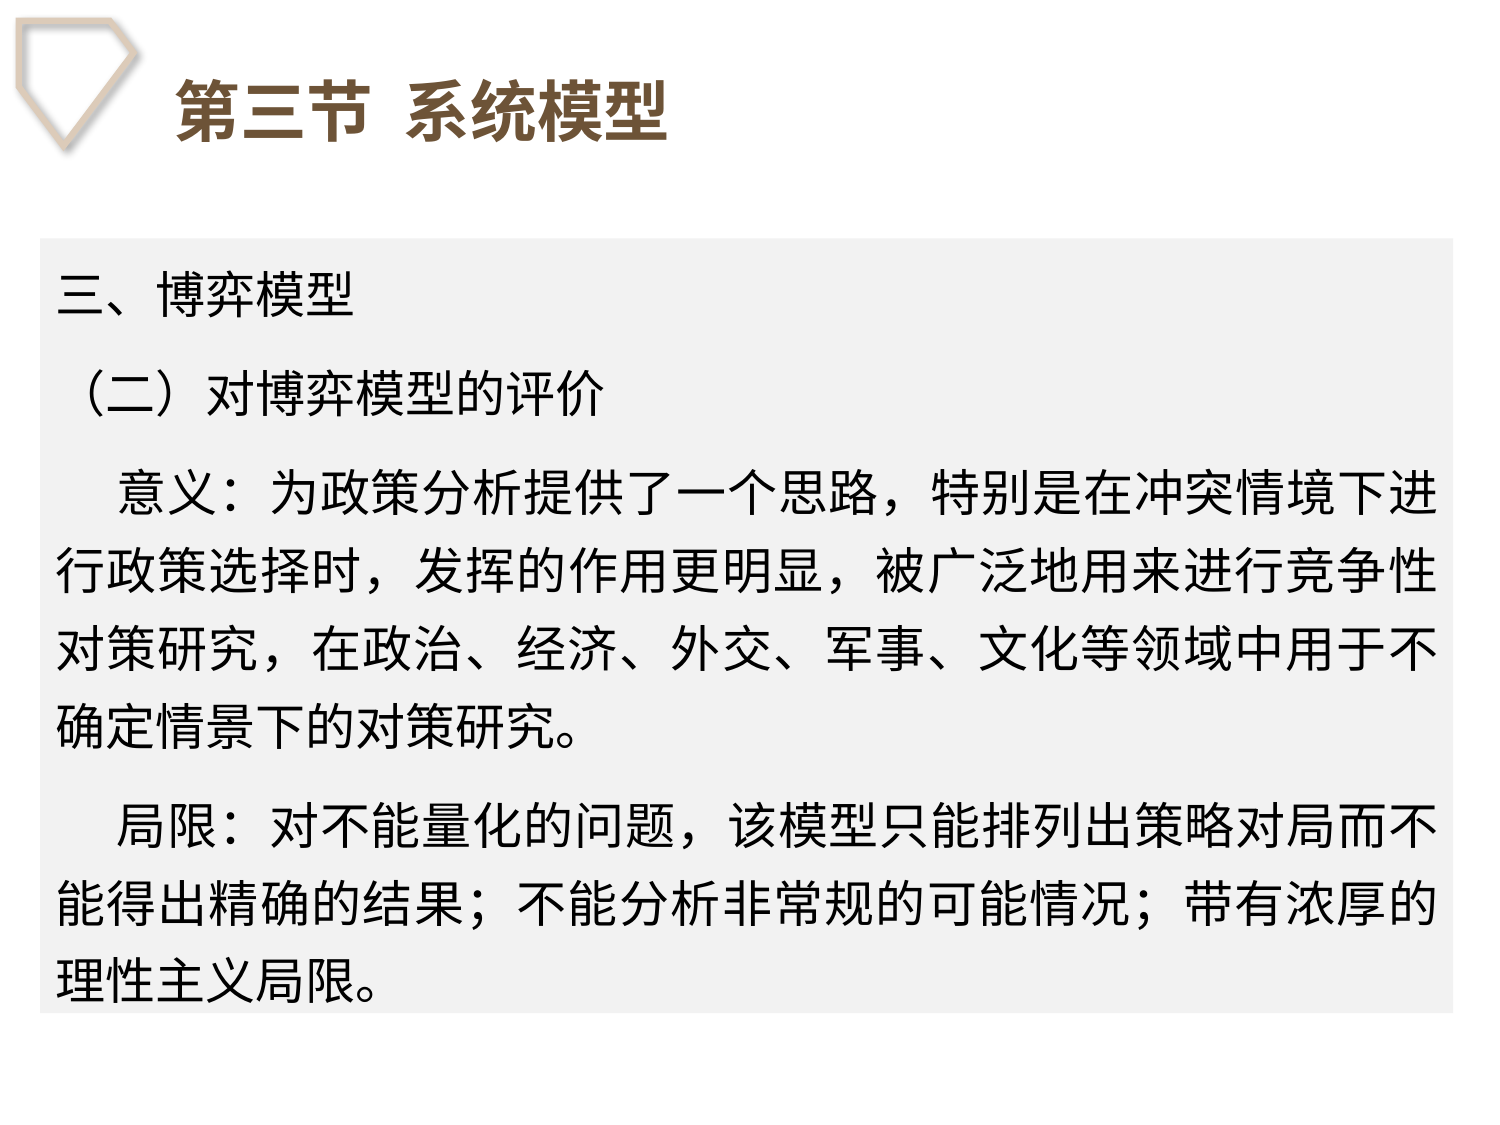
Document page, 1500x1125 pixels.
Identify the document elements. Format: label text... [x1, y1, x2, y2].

list 三、博弈模型 （二）对博弈模型的评价 意义：为政策分析提供了一个思路，特别是在冲突情境下进行政策选择时，发挥的作用更明显，被广泛地用来进行竞争性对策研究，在政治、经济、外交、军事、文化等领域中用于不确定情景下的对策研究。 局限：对不能量化的问题，该模型只能排列出策略对局而不能得出精确的结果；不能分析非常规的可能情况；带有浓厚的理性主义局限。 [40, 238, 1454, 1014]
title 第三节 系统模型 [158, 0, 1456, 159]
